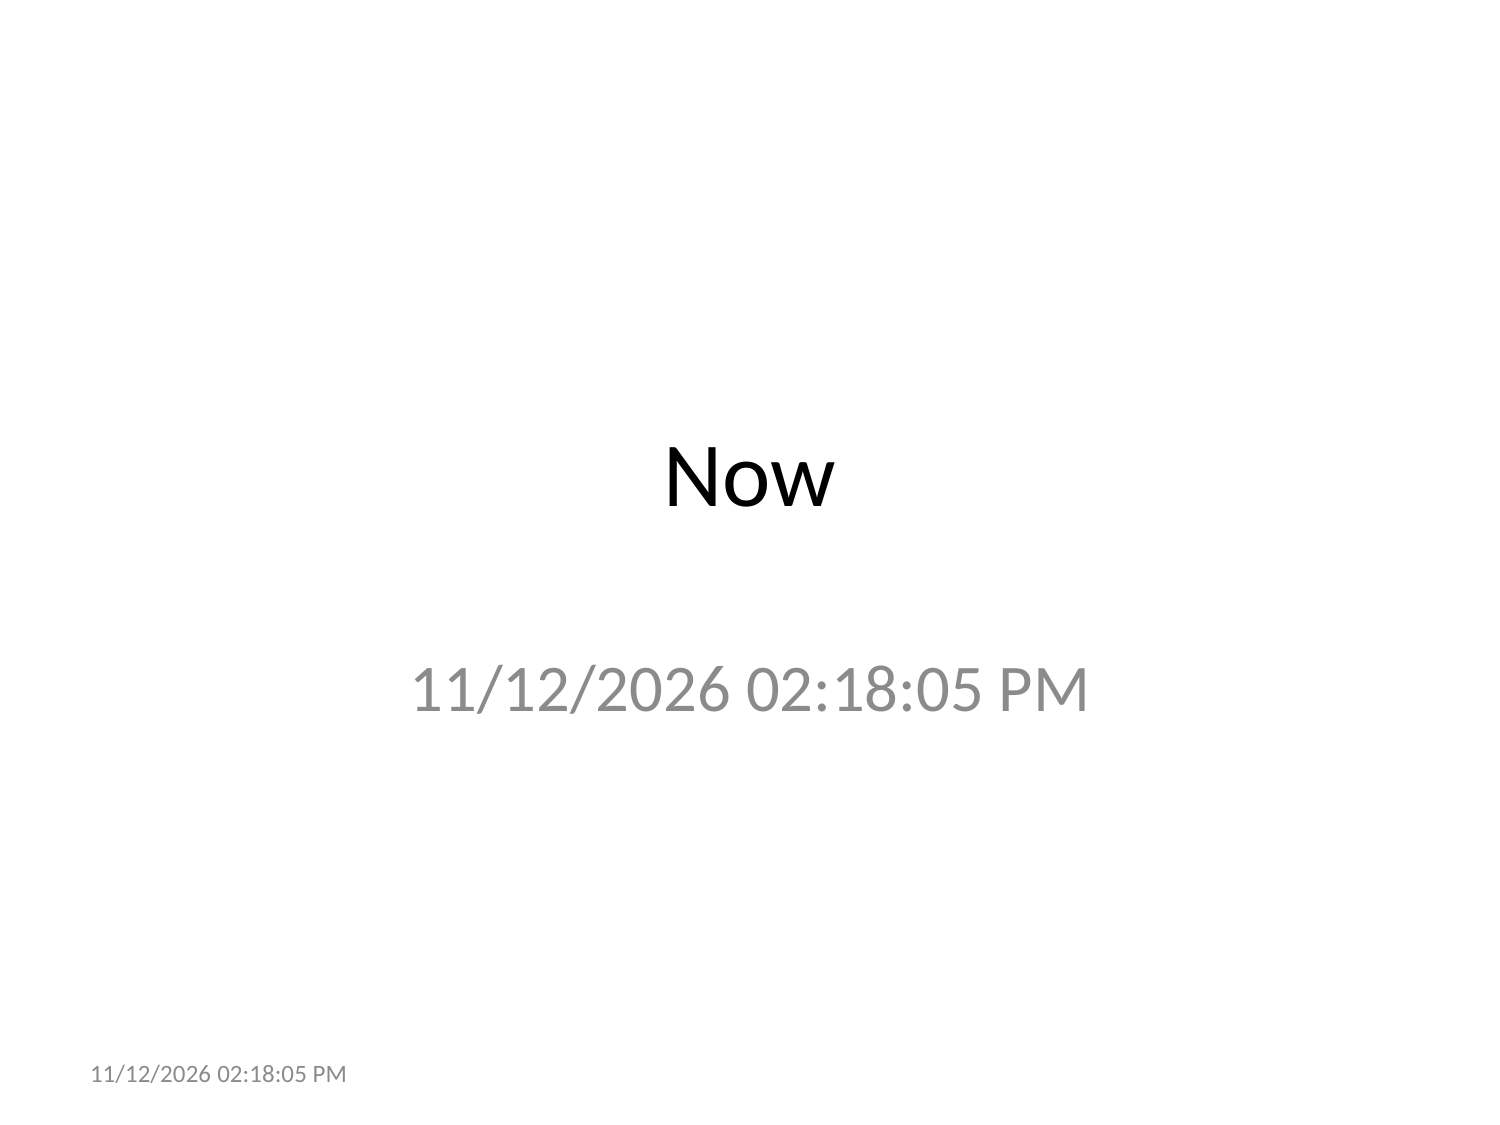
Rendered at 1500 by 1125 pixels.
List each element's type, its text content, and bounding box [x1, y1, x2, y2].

title Now [112, 349, 1388, 591]
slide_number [75, 1042, 425, 1103]
subtitle 2011-12-19 10:20:04 AM [225, 637, 1275, 925]
